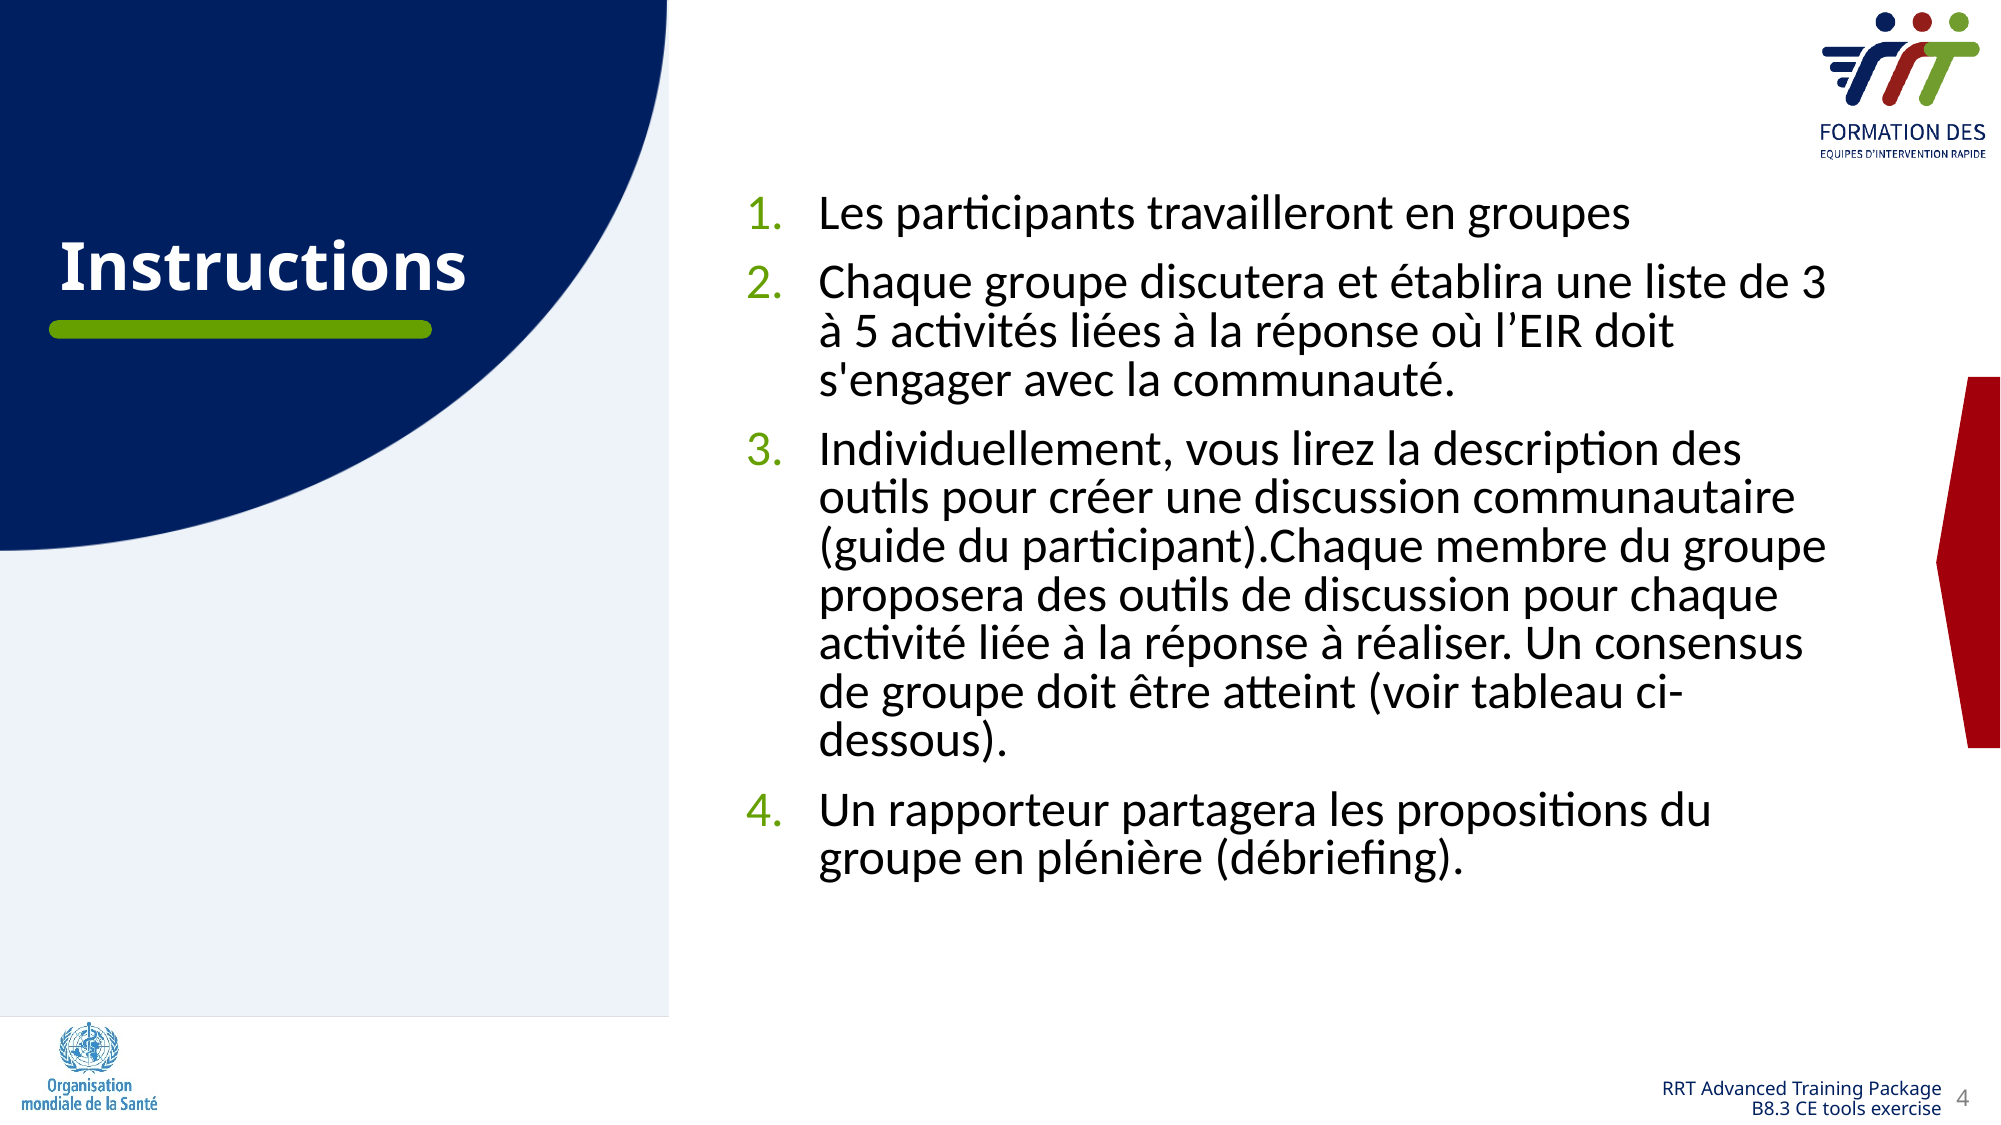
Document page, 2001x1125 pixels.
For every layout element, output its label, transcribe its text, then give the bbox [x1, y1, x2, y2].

text_box Les participants travailleront en groupes Chaque groupe discutera et établira une liste de 3 à 5 activités liées à la réponse où l’EIR doit s'engager avec la communauté. Individuellement, vous lirez la description des outils pour créer une discussion communautaire (guide du participant).Chaque membre du groupe proposera des outils de discussion pour chaque activité liée à la réponse à réaliser. Un consensus de groupe doit être atteint (voir tableau ci-dessous). Un rapporteur partagera les propositions du groupe en plénière (débriefing). [738, 183, 1844, 892]
text_box Instructions [60, 167, 600, 306]
picture [0, 0, 669, 1018]
picture [1820, 11, 1986, 160]
picture [20, 1020, 158, 1111]
